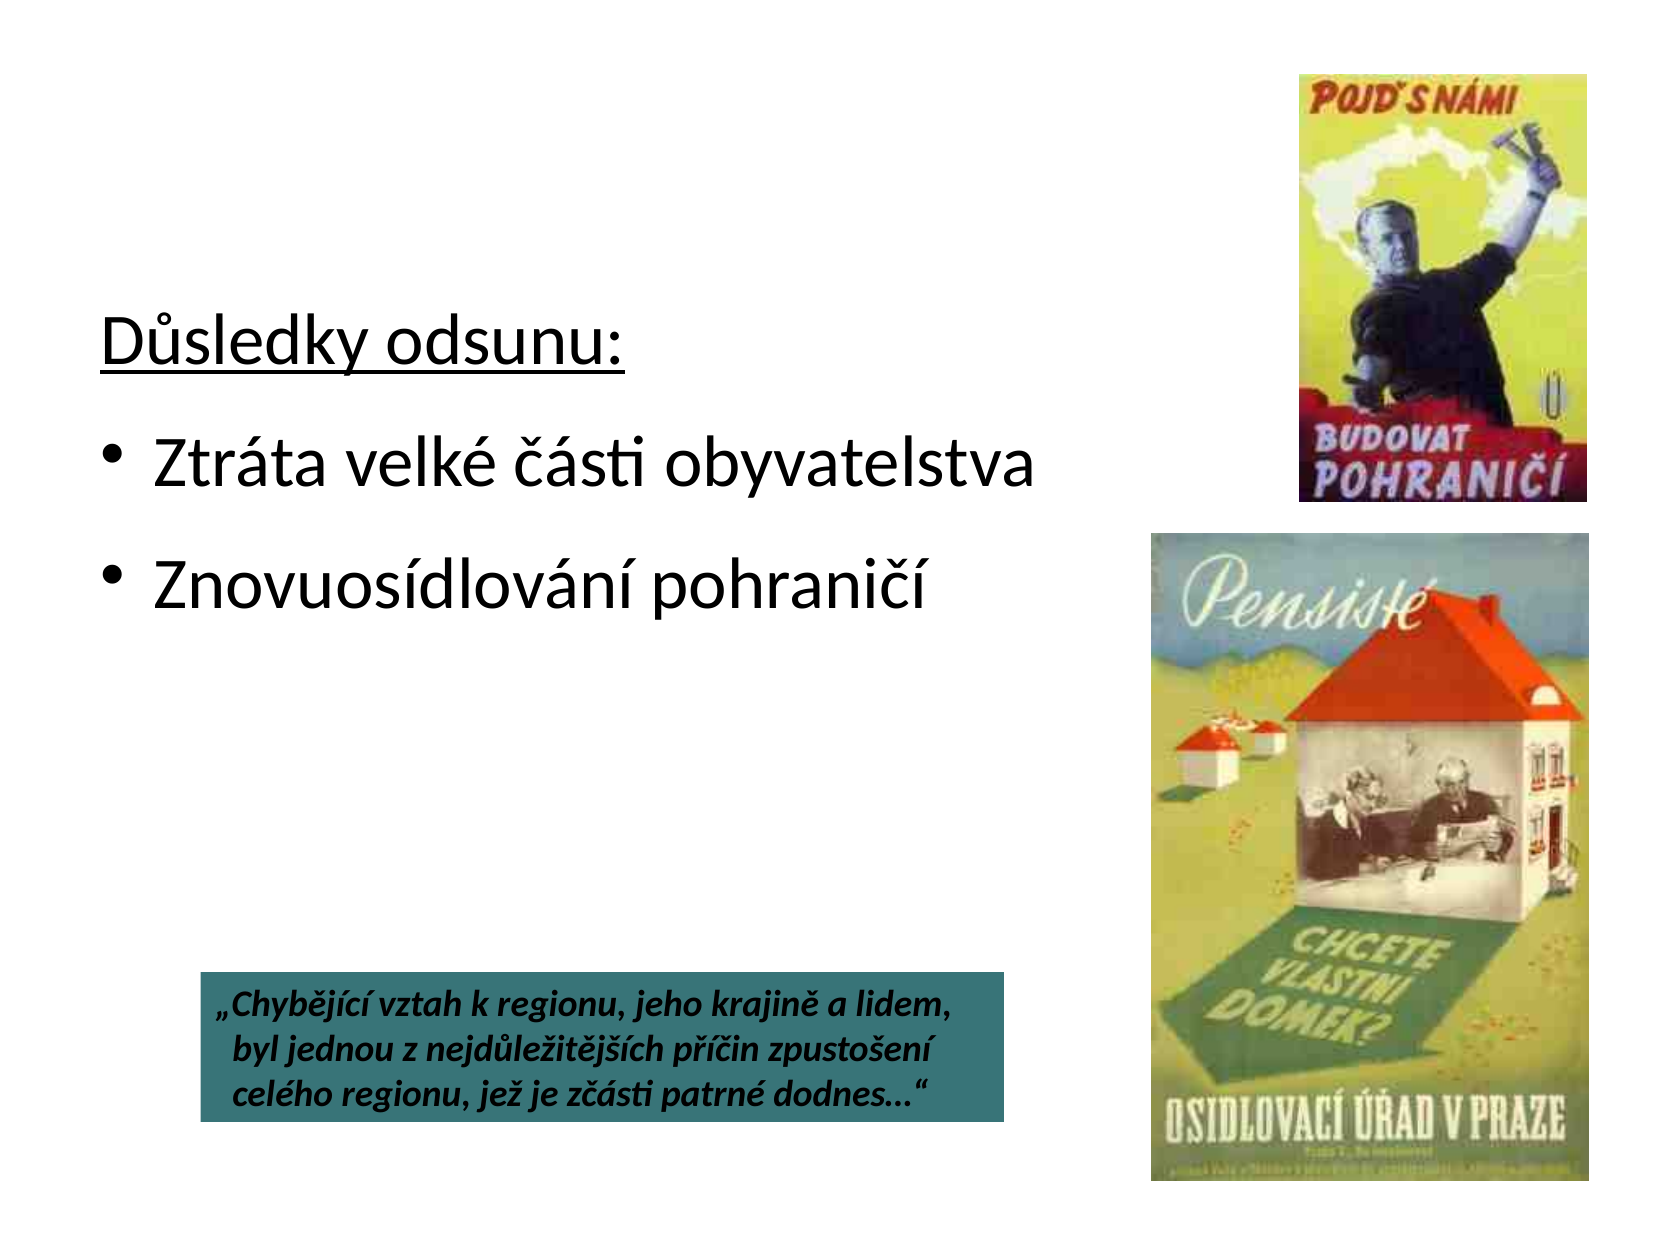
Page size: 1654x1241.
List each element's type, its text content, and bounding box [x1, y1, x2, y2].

list Důsledky odsunu: Ztráta velké části obyvatelstva Znovuosídlování pohraničí [82, 290, 1571, 1109]
text_box „Chybějící vztah k regionu, jeho krajině a lidem, byl jednou z nejdůležitějších příčin zpustošení celého regionu, jež je zčásti patrné dodnes…“ [200, 972, 1004, 1122]
picture [1151, 533, 1589, 1181]
picture [1299, 74, 1587, 502]
